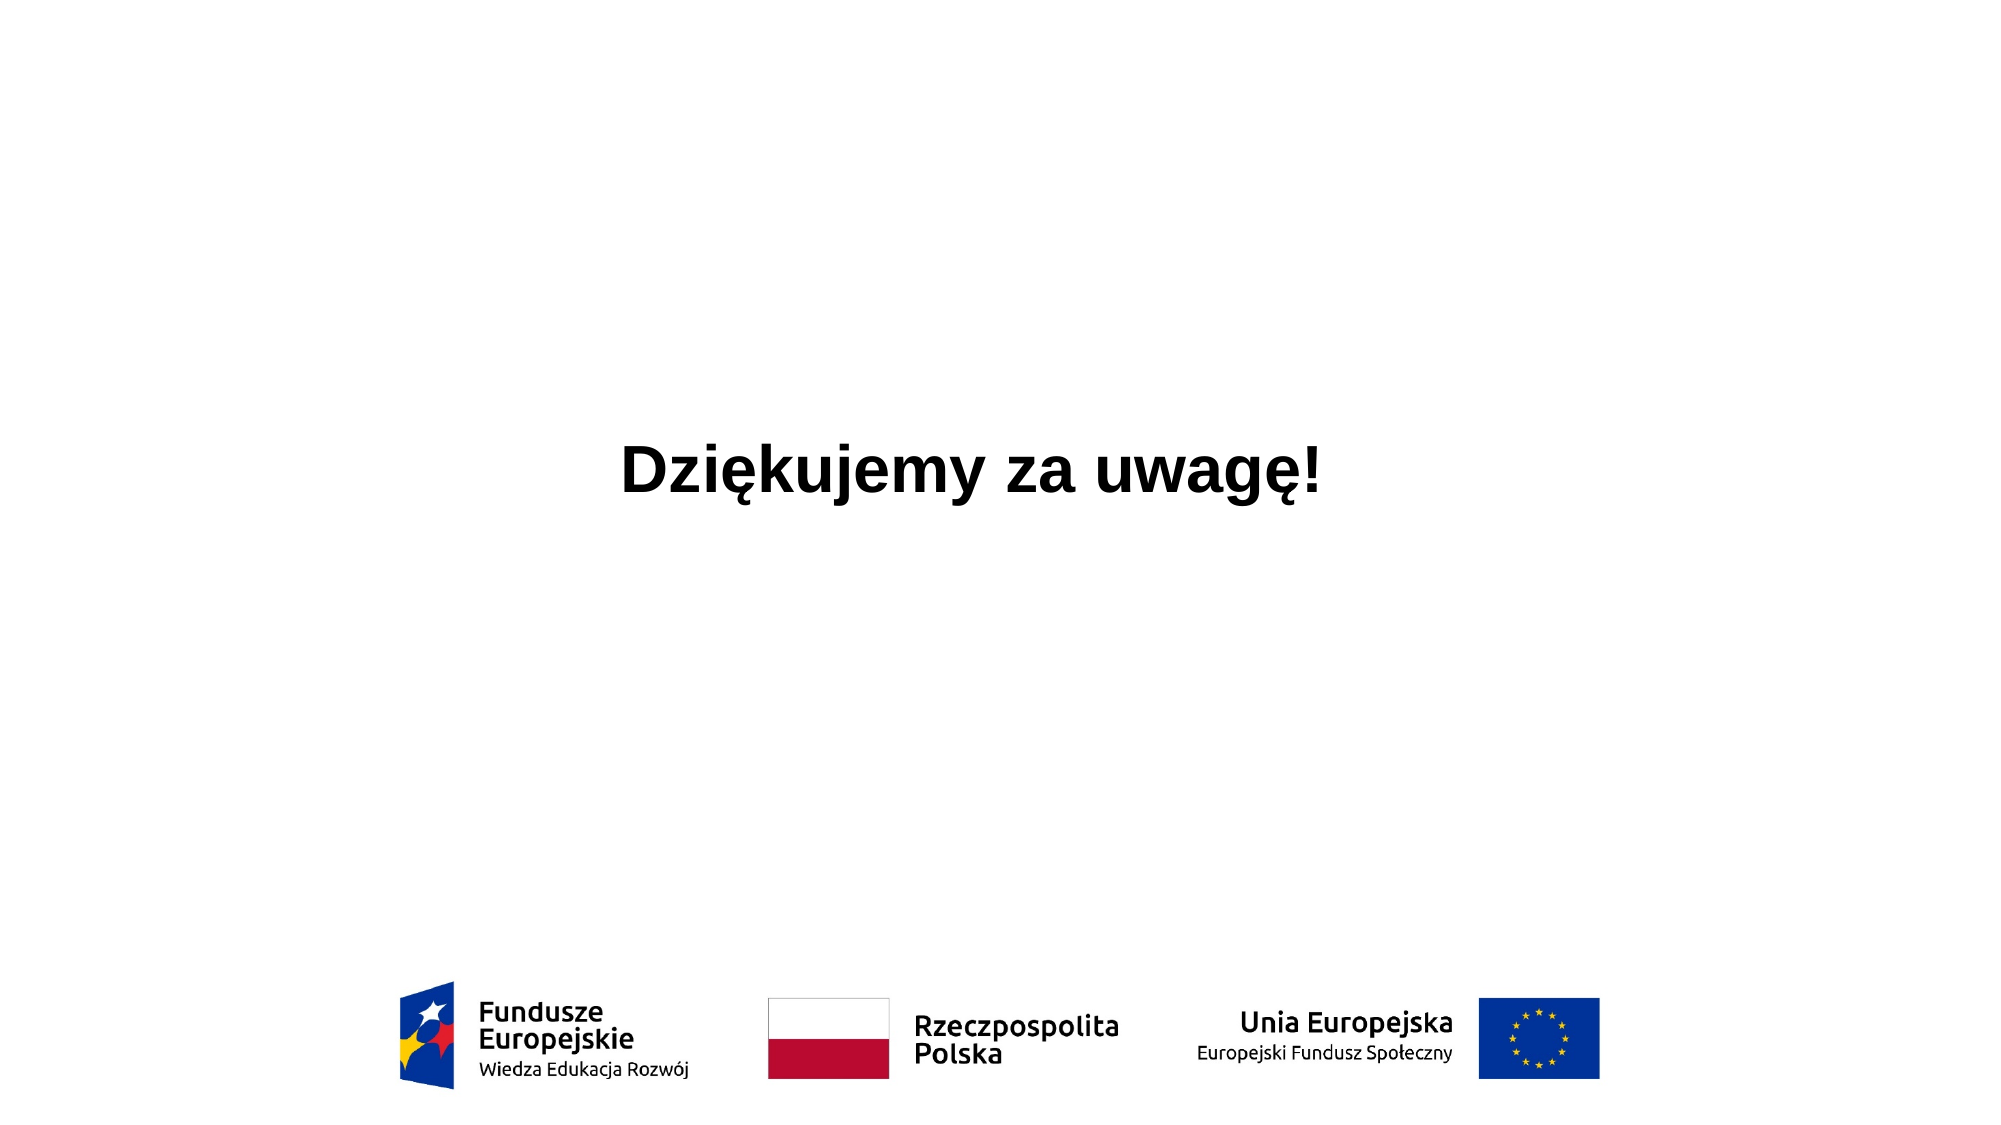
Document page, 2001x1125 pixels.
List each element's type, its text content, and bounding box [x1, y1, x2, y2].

picture [373, 954, 1626, 1116]
title Dziękujemy za uwagę! [109, 362, 1835, 580]
